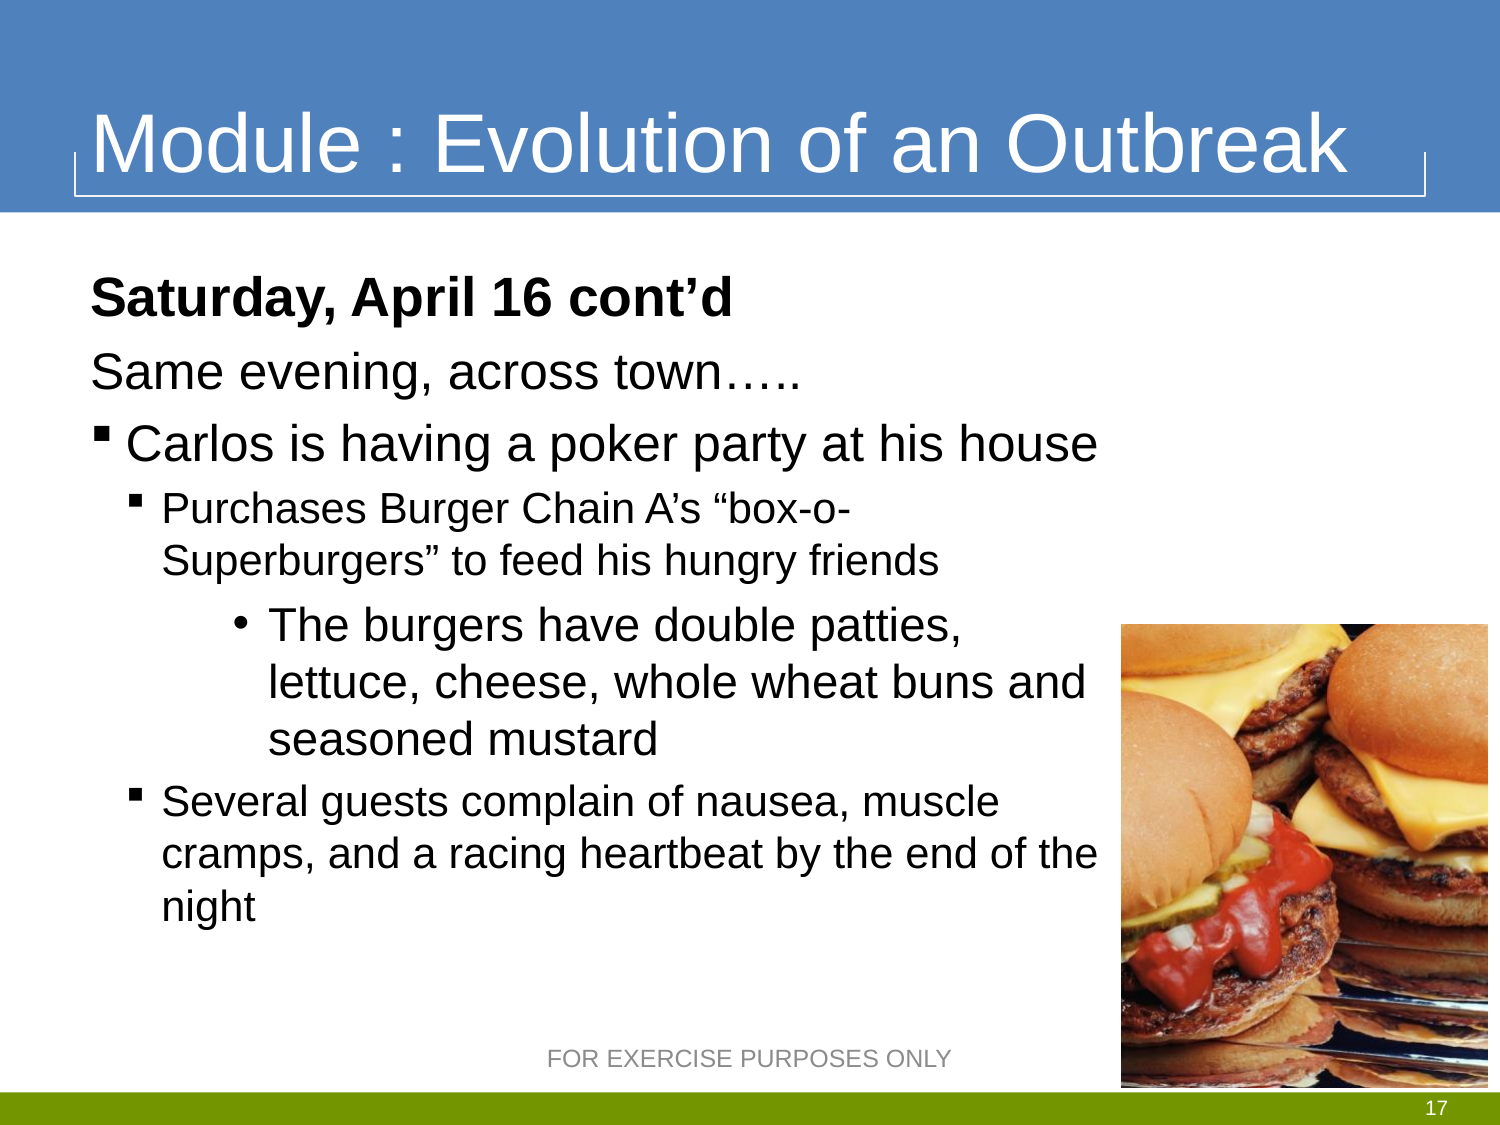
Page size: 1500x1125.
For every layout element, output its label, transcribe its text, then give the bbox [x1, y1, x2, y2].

list Saturday, April 16 cont’d Same evening, across town….. Carlos is having a poker party at his house Purchases Burger Chain A’s “box-o-Superburgers” to feed his hungry friends The burgers have double patties, lettuce, cheese, whole wheat buns and seasoned mustard Several guests complain of nausea, muscle cramps, and a racing heartbeat by the end of the night [74, 253, 1123, 997]
title Module : Evolution of an Outbreak [74, 44, 1426, 233]
picture [1121, 624, 1488, 1088]
footer FOR EXERCISE PURPOSES ONLY [512, 1042, 988, 1103]
